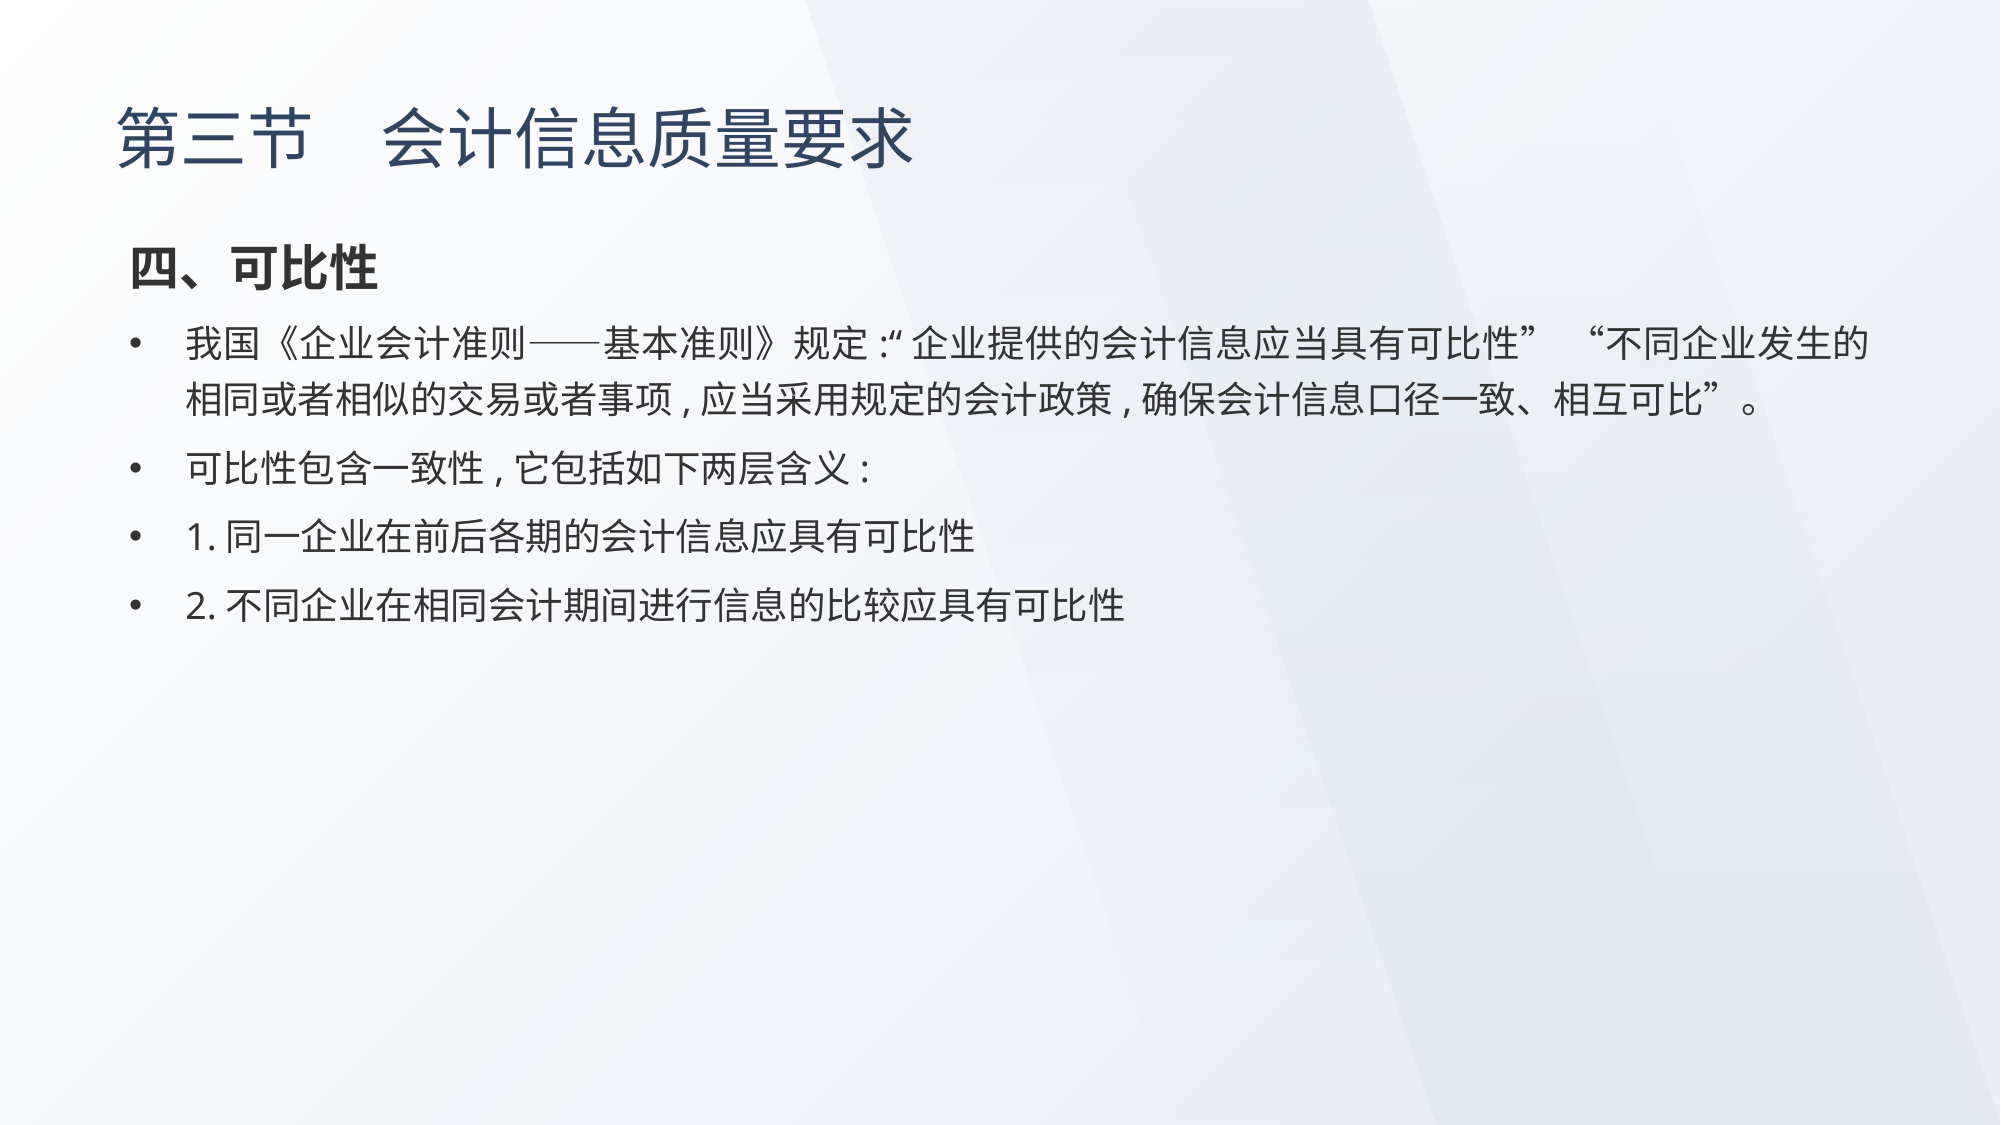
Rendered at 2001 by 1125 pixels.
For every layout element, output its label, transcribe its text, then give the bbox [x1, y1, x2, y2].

title 第三节 会计信息质量要求 [114, 59, 1886, 178]
text_box 四、可比性 我国《企业会计准则——基本准则》规定:“企业提供的会计信息应当具有可比性” “不同企业发生的相同或者相似的交易或者事项,应当采用规定的会计政策,确保会计信息口径一致、相互可比”。 可比性包含一致性,它包括如下两层含义: 1.同一企业在前后各期的会计信息应具有可比性 2.不同企业在相同会计期间进行信息的比较应具有可比性 [114, 213, 1886, 1013]
